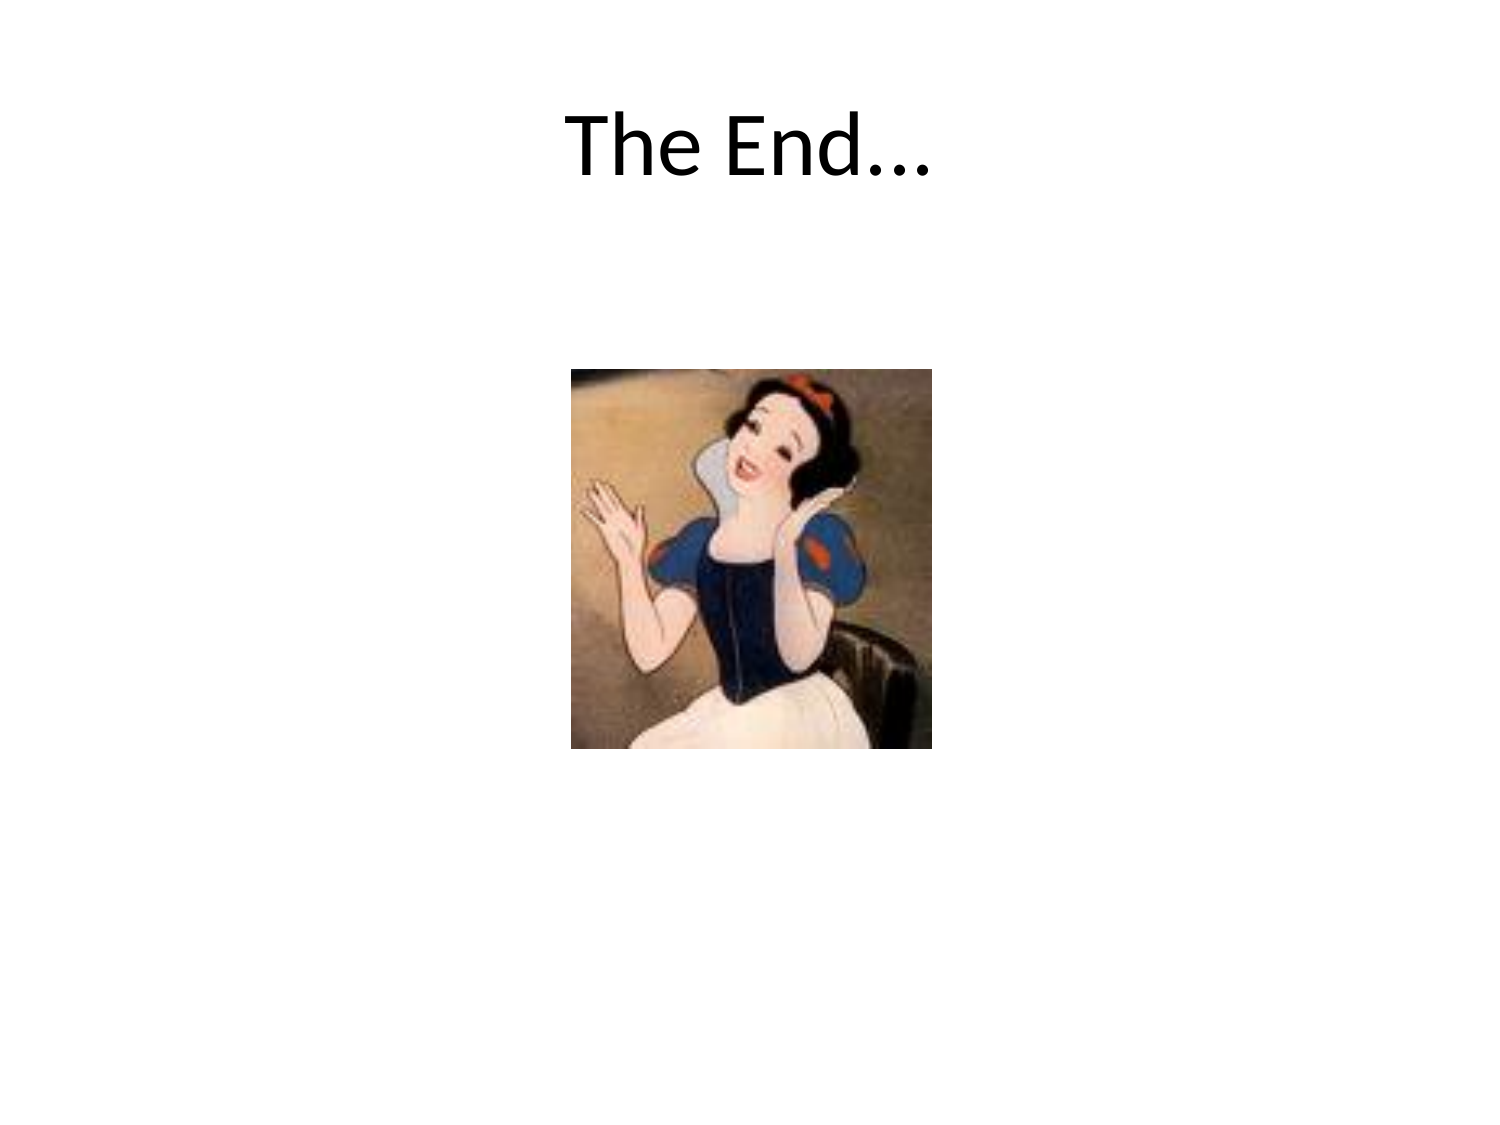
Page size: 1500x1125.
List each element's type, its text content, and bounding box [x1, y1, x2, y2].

picture [571, 369, 932, 749]
title The End... [75, 45, 1425, 233]
